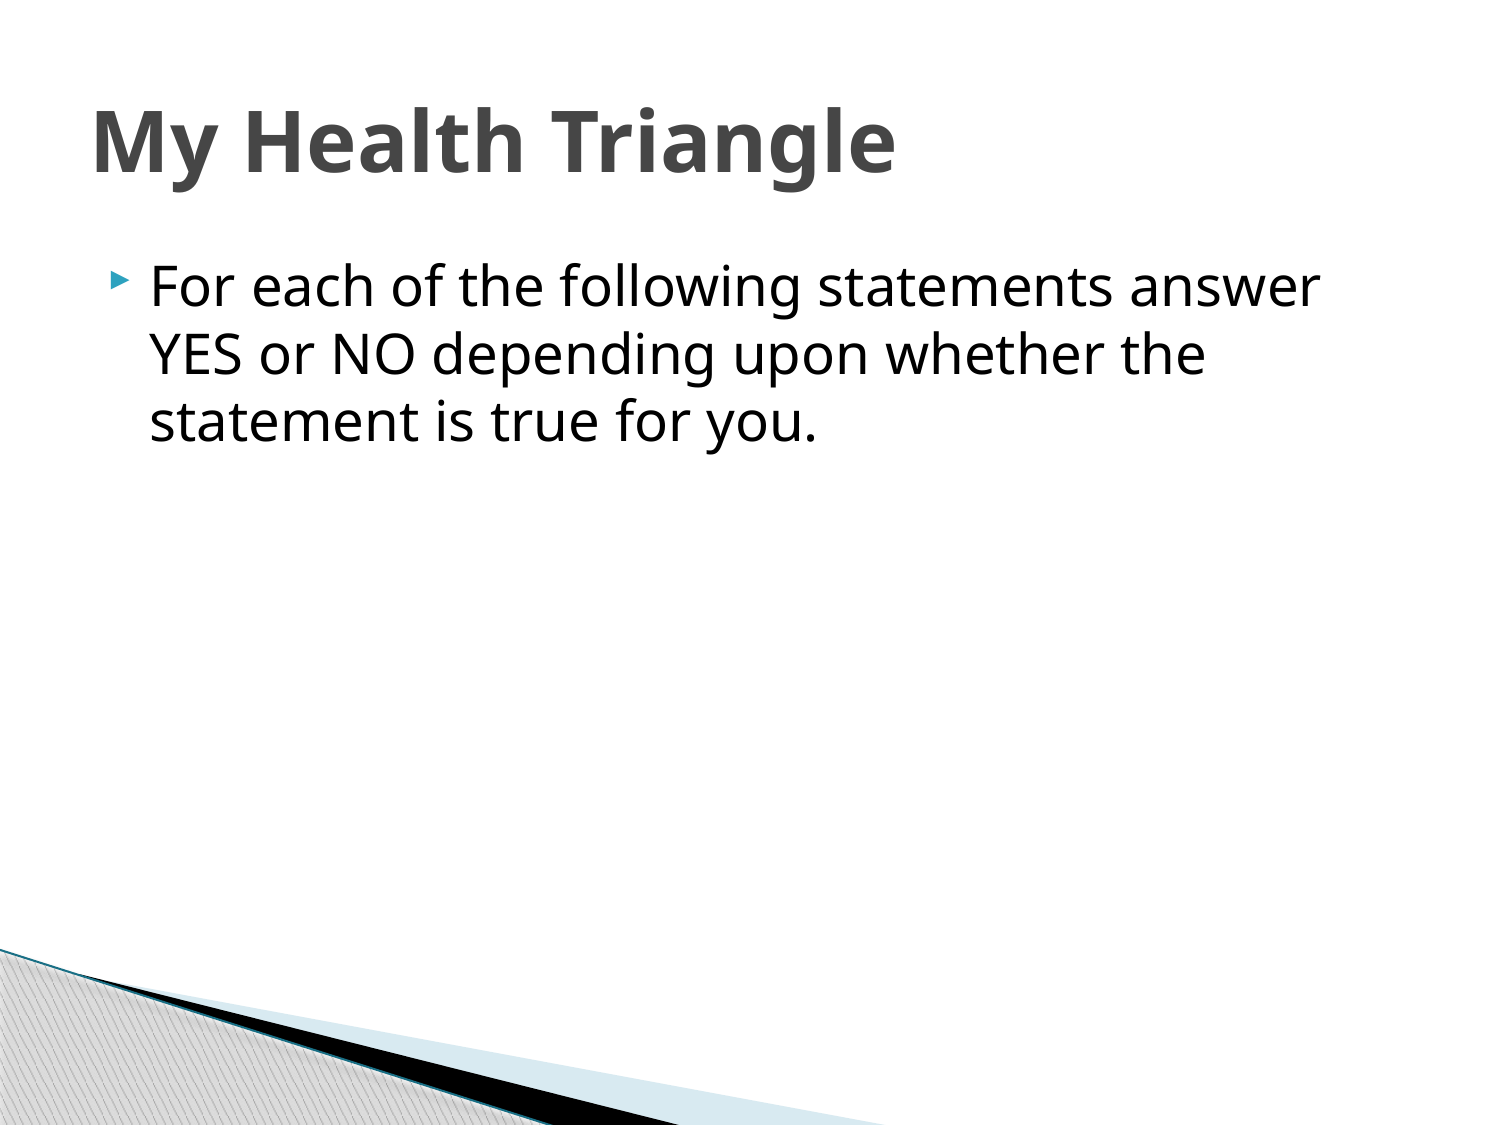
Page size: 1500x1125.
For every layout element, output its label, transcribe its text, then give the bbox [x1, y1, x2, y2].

list For each of the following statements answer YES or NO depending upon whether the statement is true for you. [75, 243, 1425, 986]
title My Health Triangle [75, 45, 1425, 233]
